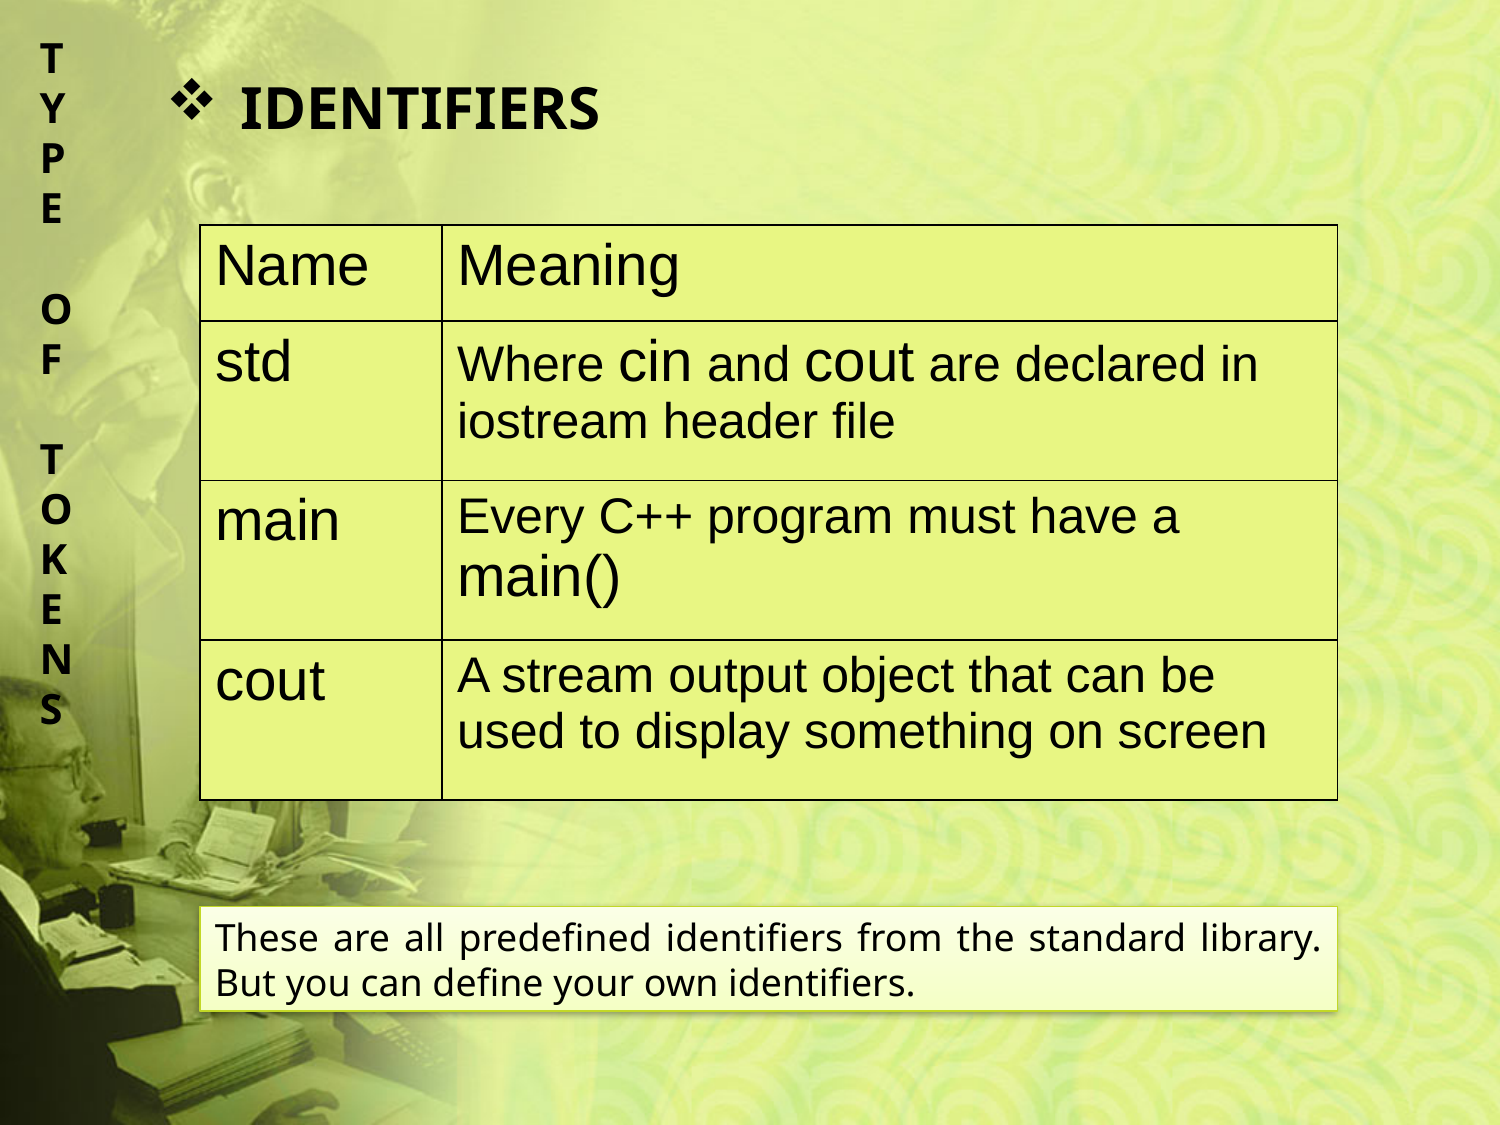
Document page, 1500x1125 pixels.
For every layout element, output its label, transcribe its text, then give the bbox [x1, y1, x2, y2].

table_cell std [201, 322, 441, 480]
table_header Meaning [443, 226, 1337, 320]
table_cell Every C++ program must have a main() [443, 481, 1337, 639]
text_box These are all predefined identifiers from the standard library. But you can define your own identifiers. [199, 906, 1338, 1012]
table_cell Where cin and cout are declared in iostream header file [443, 322, 1337, 480]
text_box IDENTIFIERS [151, 64, 650, 149]
text_box T Y P E O F T O K E N S [24, 24, 100, 740]
table_header Name [201, 226, 441, 320]
table_cell A stream output object that can be used to display something on screen [443, 641, 1337, 799]
picture [0, 0, 1500, 1125]
table_cell cout [201, 641, 441, 799]
table_cell main [201, 481, 441, 639]
